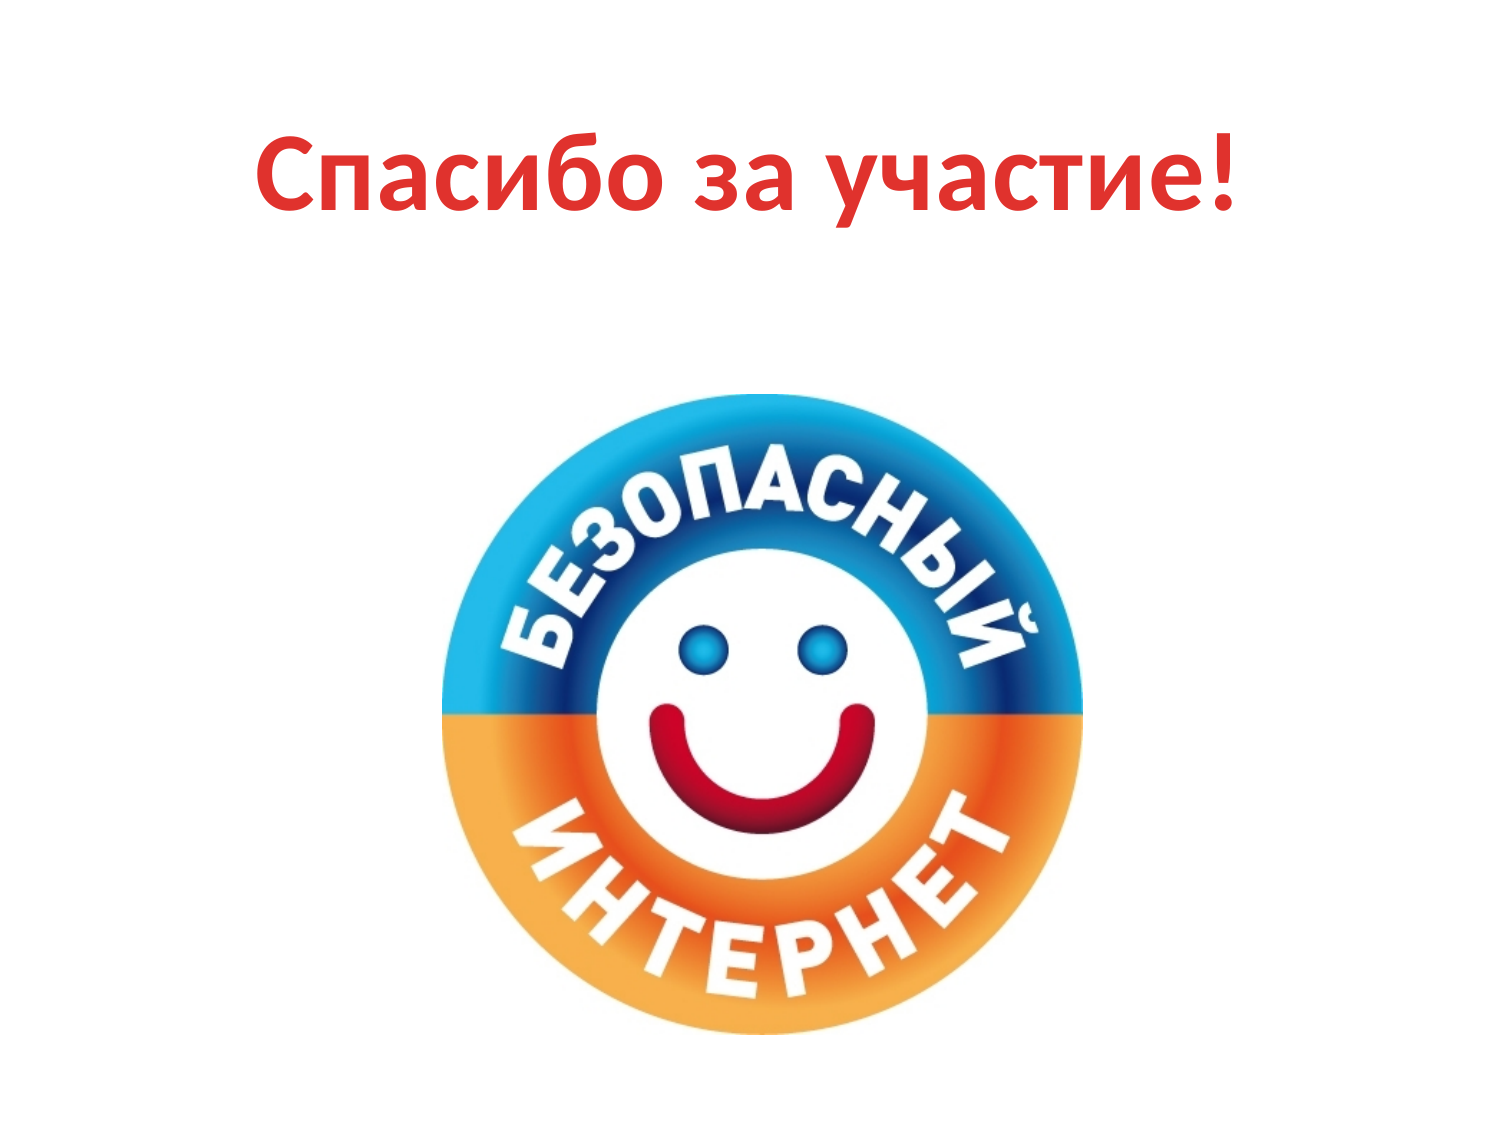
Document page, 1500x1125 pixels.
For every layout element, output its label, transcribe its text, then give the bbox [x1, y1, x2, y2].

picture [442, 394, 1084, 1036]
text_box Спасибо за участие! [0, 89, 1500, 240]
